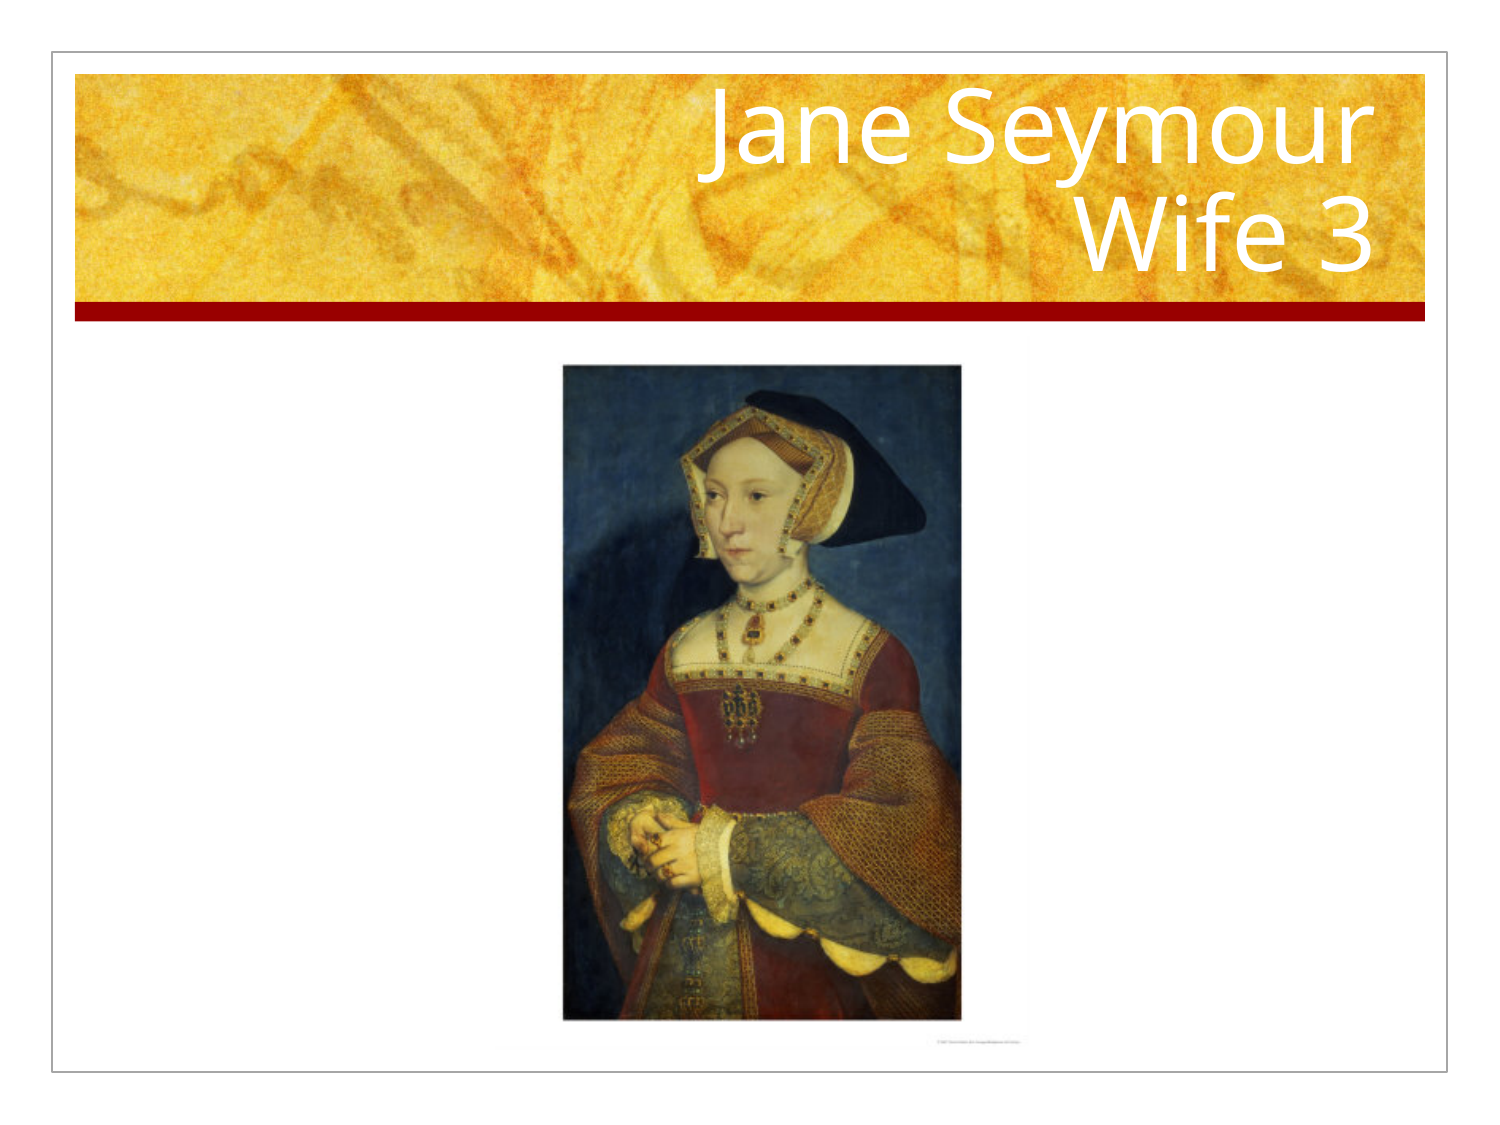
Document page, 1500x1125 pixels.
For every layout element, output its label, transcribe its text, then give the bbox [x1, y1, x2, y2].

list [185, 336, 1339, 1051]
title Jane Seymour Wife 3 [108, 74, 1392, 292]
picture [75, 74, 1425, 301]
